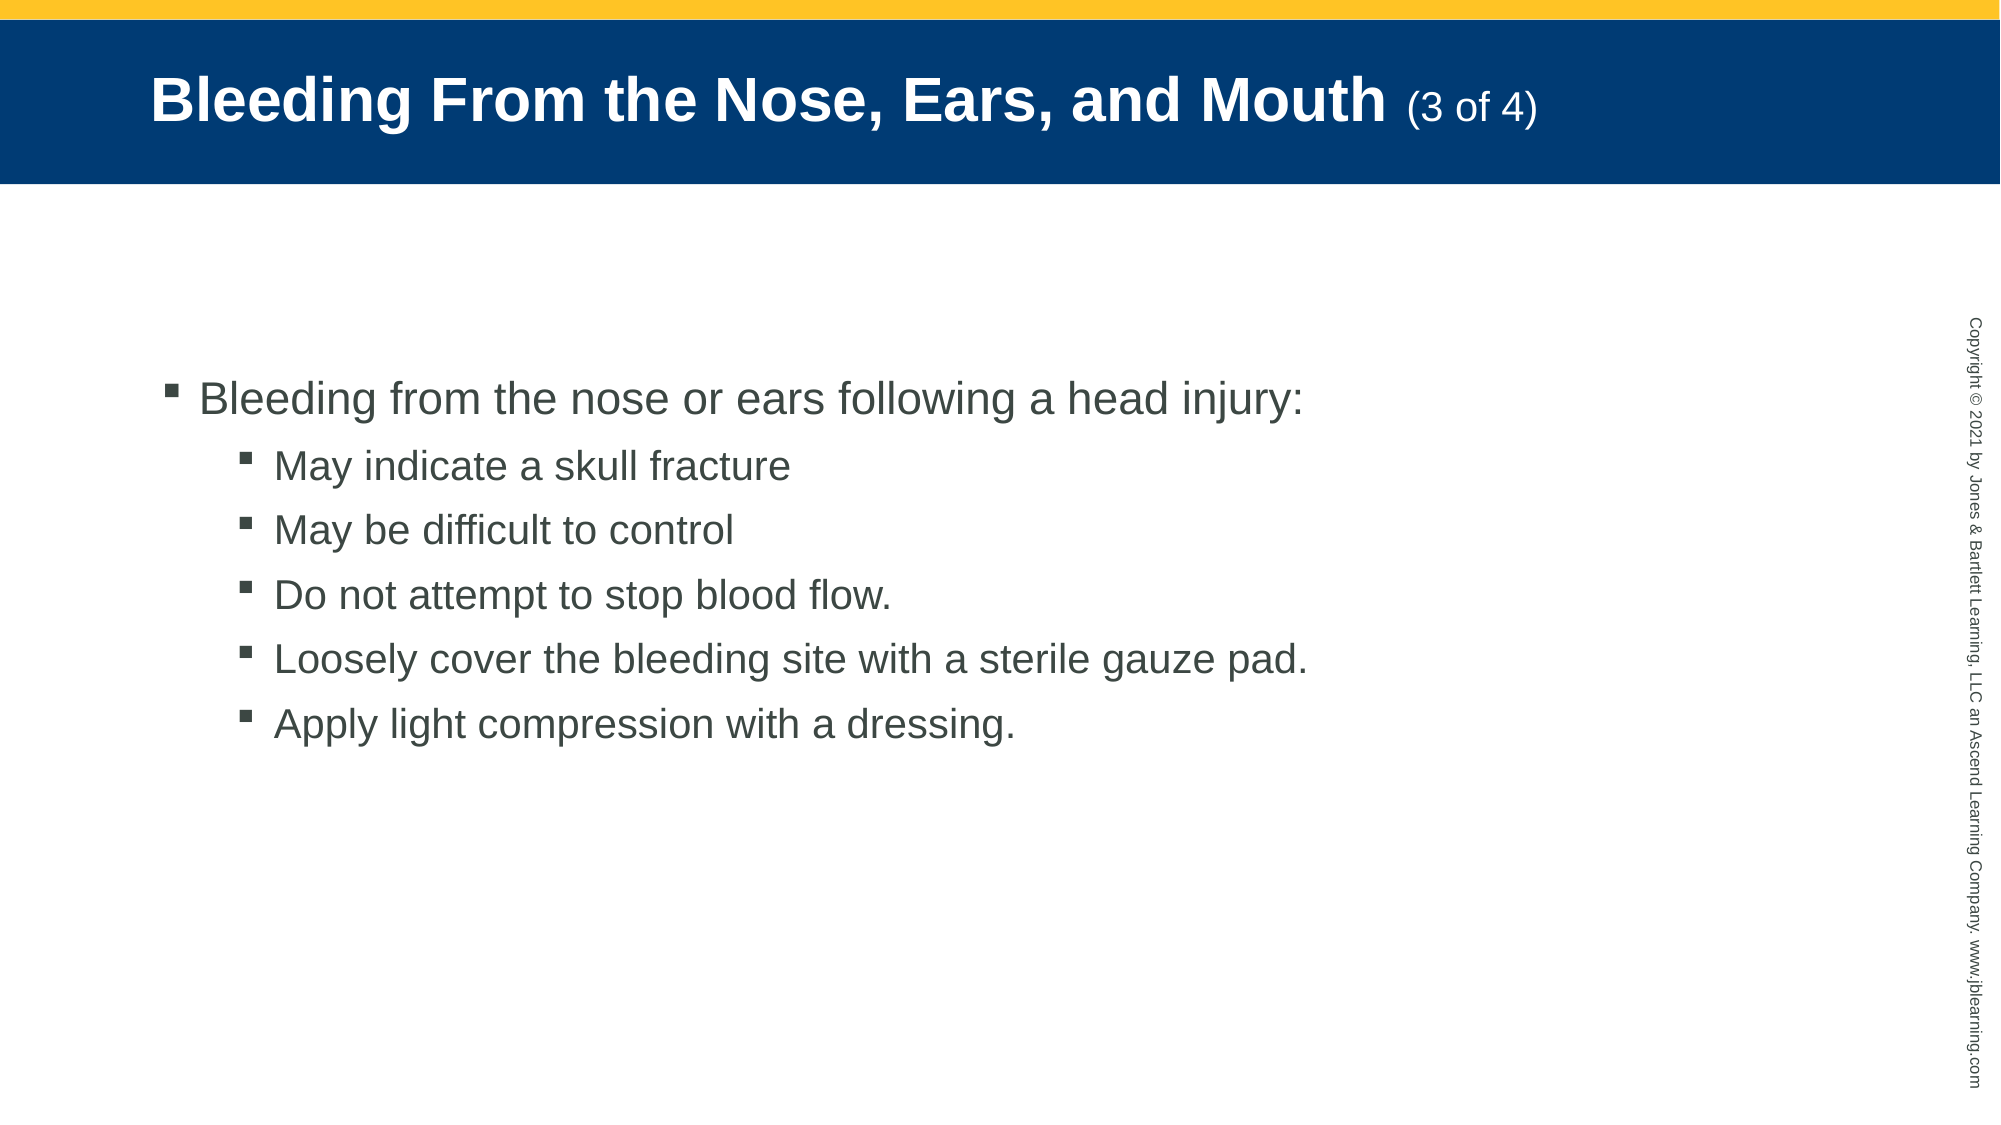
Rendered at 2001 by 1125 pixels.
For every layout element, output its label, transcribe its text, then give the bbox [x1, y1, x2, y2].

title Bleeding From the Nose, Ears, and Mouth (3 of 4) [0, 19, 2000, 185]
list Bleeding from the nose or ears following a head injury: May indicate a skull fracture May be difficult to control Do not attempt to stop blood flow. Loosely cover the bleeding site with a sterile gauze pad. Apply light compression with a dressing. [146, 361, 1859, 1016]
